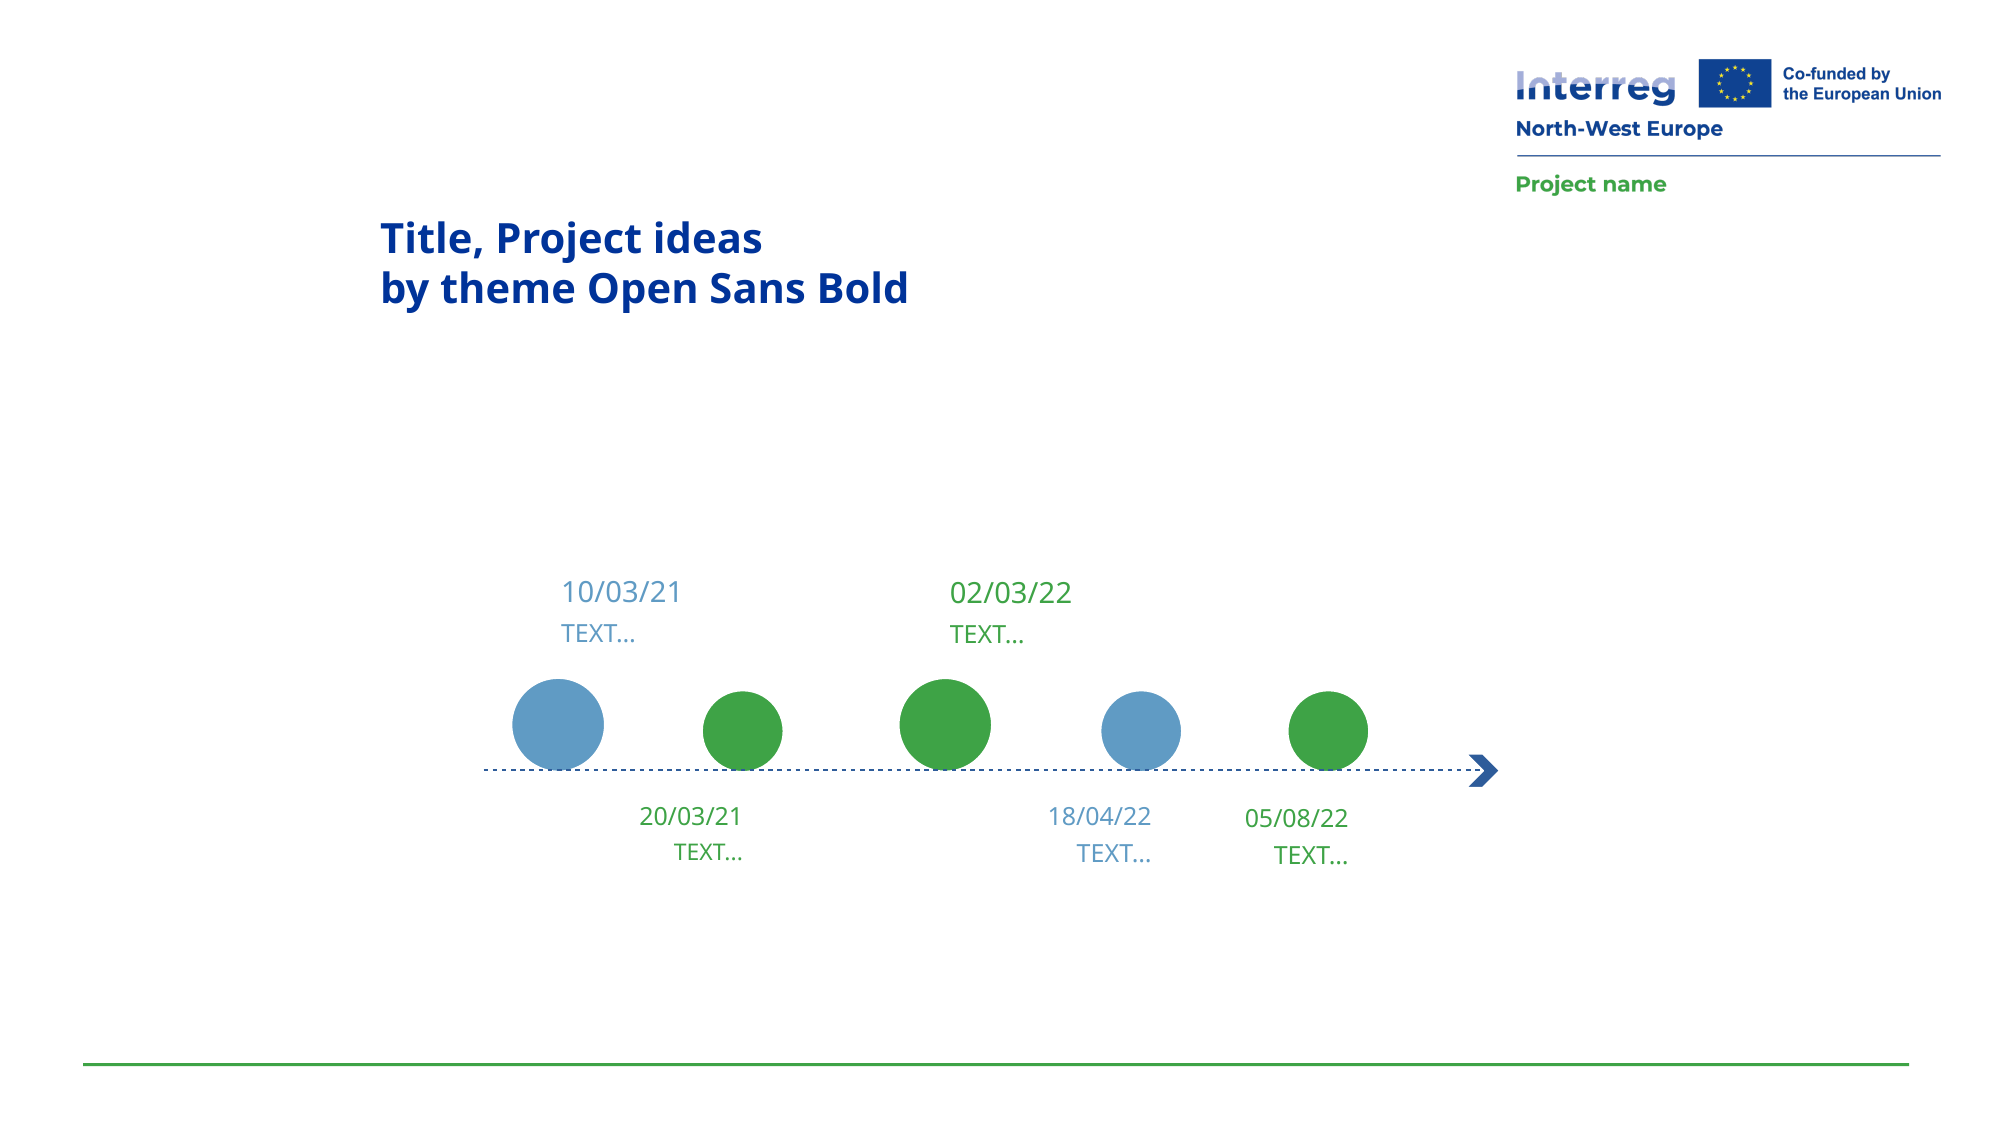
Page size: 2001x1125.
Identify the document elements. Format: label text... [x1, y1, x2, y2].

picture [1458, 0, 2000, 251]
text_box Title, Project ideas by theme Open Sans Bold [365, 204, 1109, 352]
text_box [511, 487, 1500, 978]
